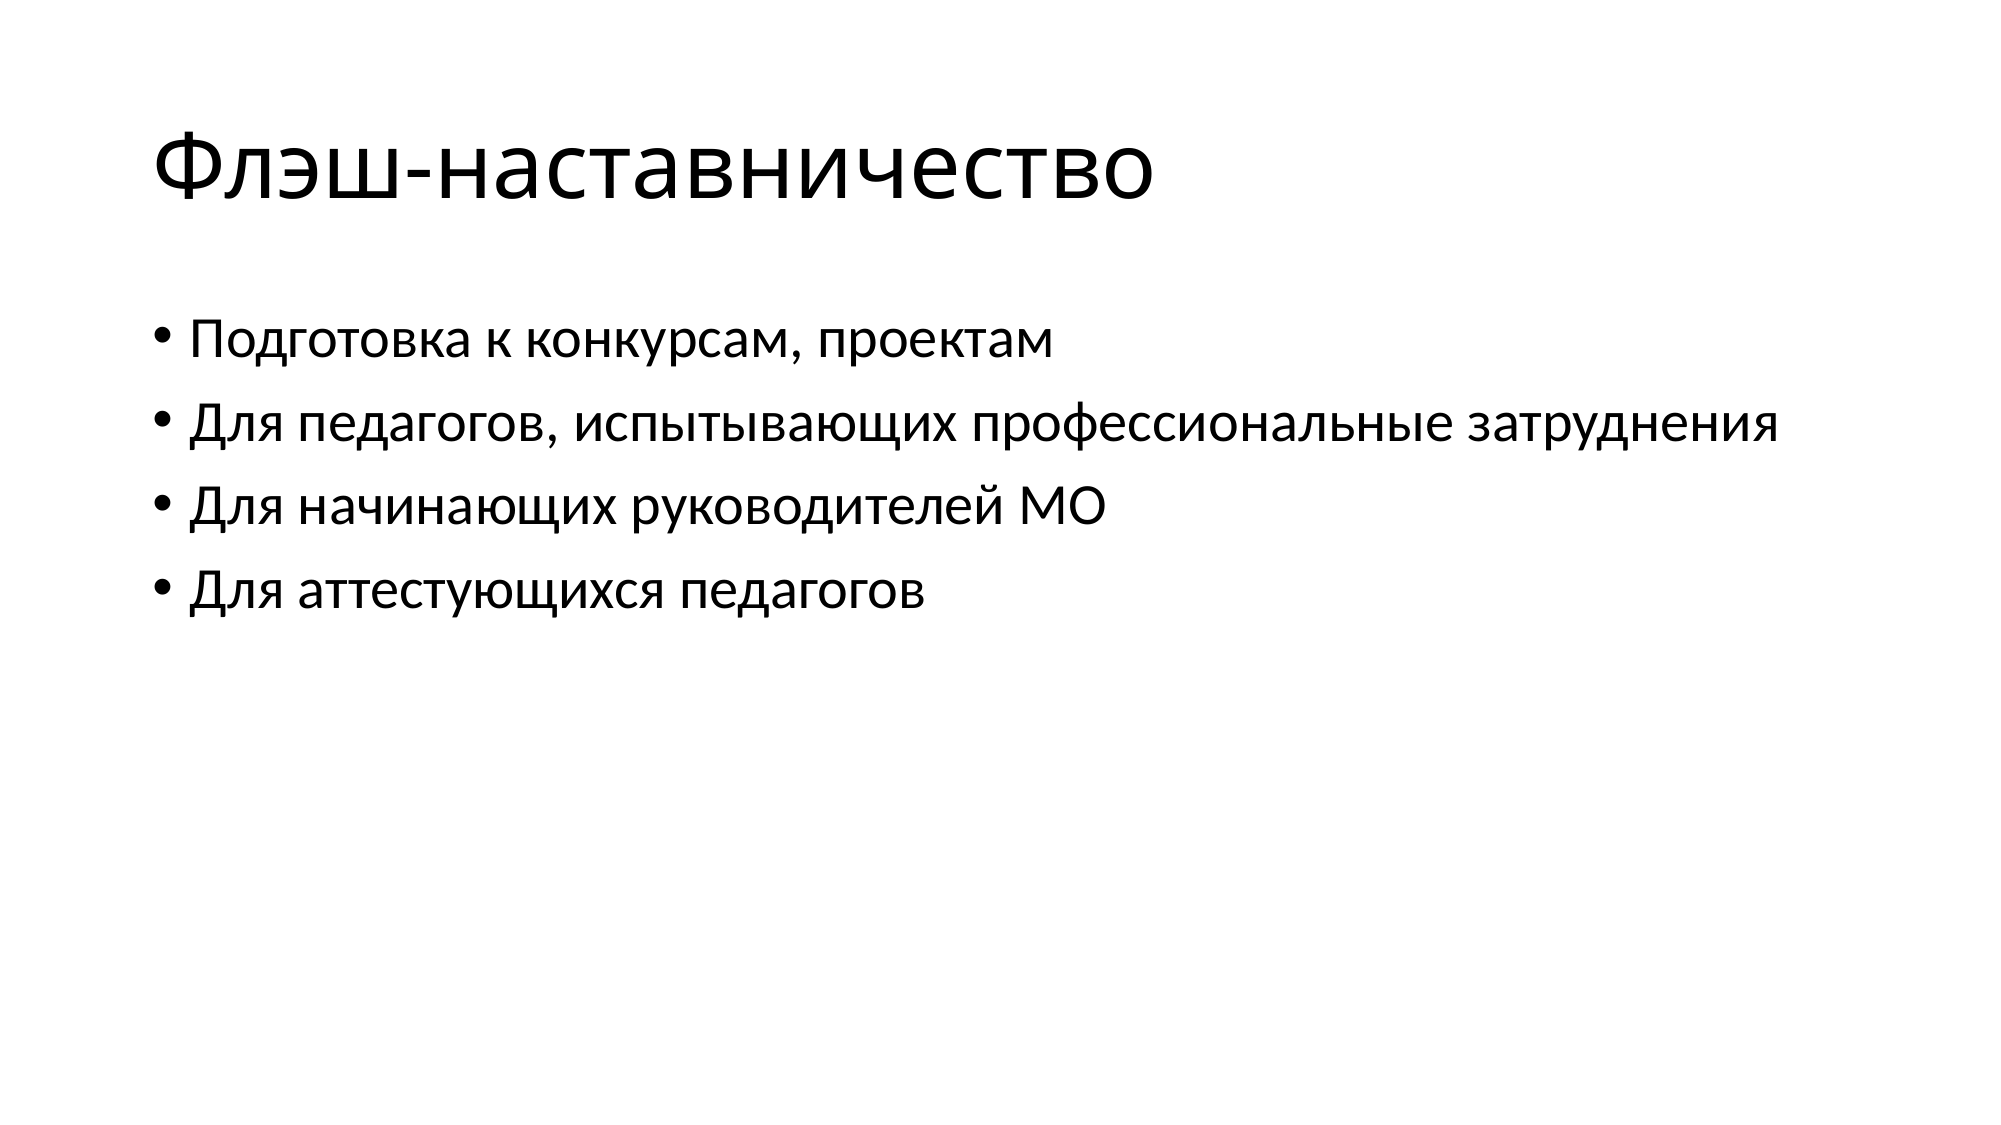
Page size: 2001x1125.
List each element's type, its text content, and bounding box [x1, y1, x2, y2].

list Подготовка к конкурсам, проектам Для педагогов, испытывающих профессиональные затруднения Для начинающих руководителей МО Для аттестующихся педагогов [137, 299, 1863, 1014]
title Флэш-наставничество [137, 59, 1863, 278]
